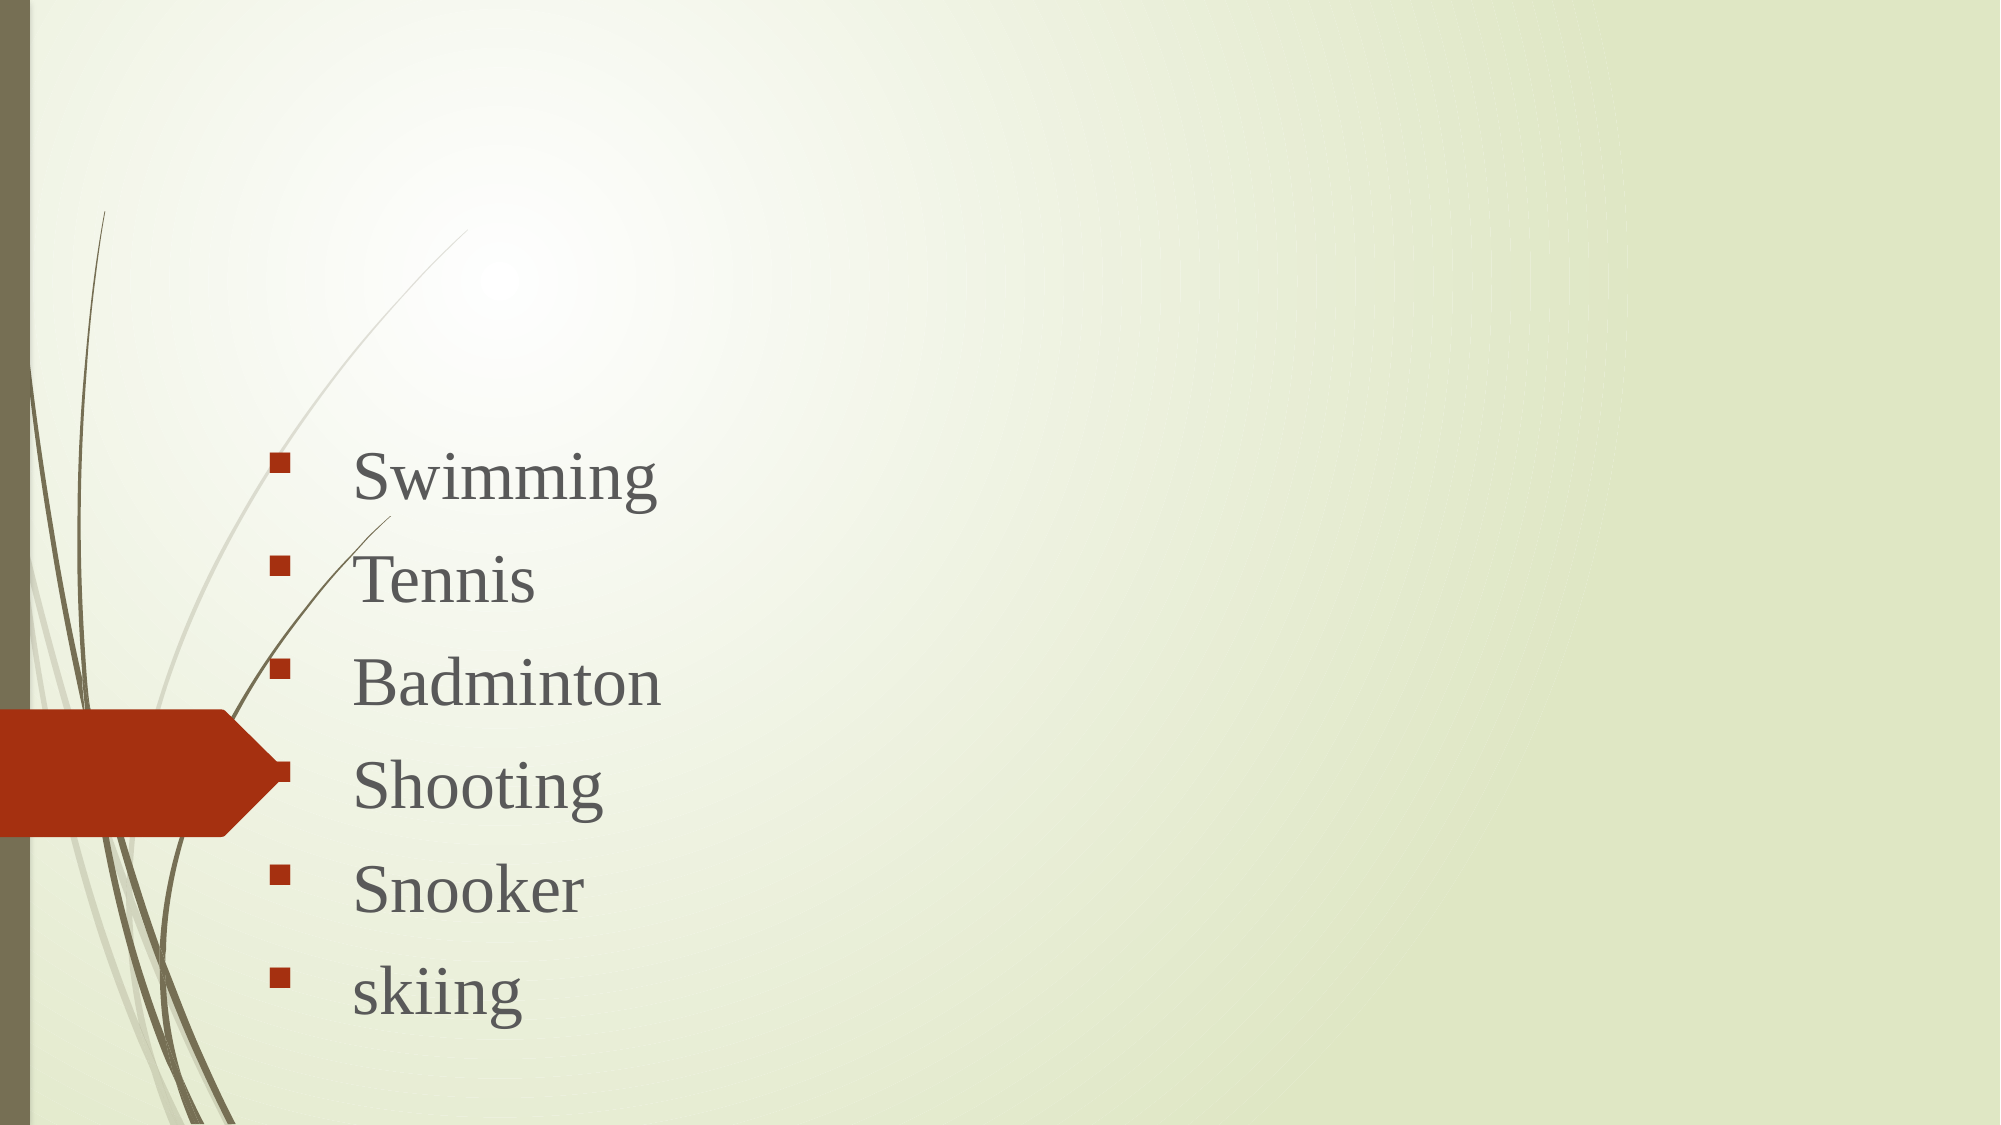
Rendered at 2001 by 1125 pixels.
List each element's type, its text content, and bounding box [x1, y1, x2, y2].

subtitle Swimming Tennis Badminton Shooting Snooker skiing [249, 422, 1750, 1042]
